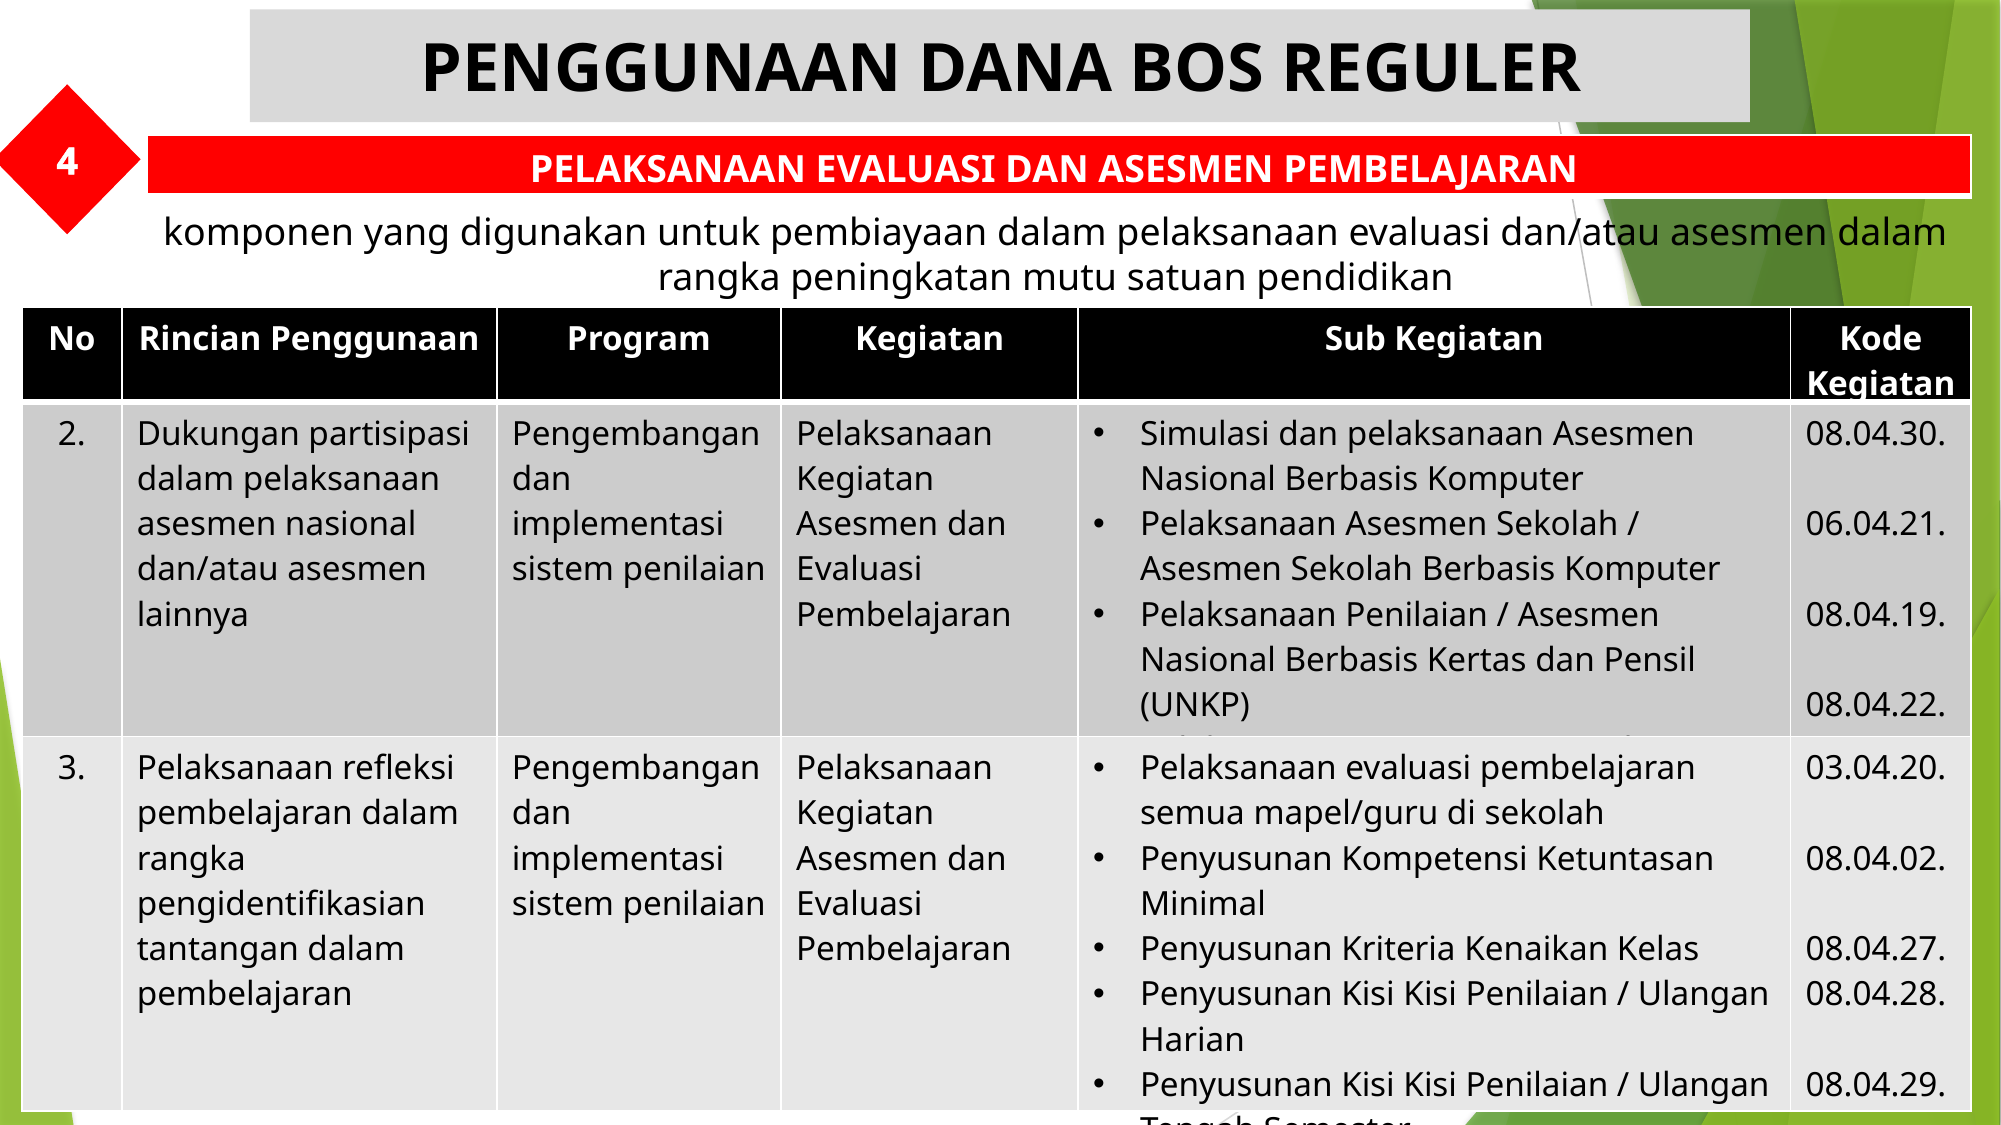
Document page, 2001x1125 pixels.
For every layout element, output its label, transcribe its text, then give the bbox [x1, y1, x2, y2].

text_box PENGGUNAAN DANA BOS REGULER [252, 17, 1750, 113]
table_cell Pelaksanaan refleksi pembelajaran dalam rangka pengidentifikasian tantangan dalam pembelajaran [123, 737, 496, 1110]
table_header PELAKSANAAN EVALUASI DAN ASESMEN PEMBELAJARAN [148, 136, 1970, 193]
table_cell Pelaksanaan Kegiatan Asesmen dan Evaluasi Pembelajaran [782, 405, 1077, 736]
table_header Sub Kegiatan [1079, 308, 1790, 399]
table_cell Dukungan partisipasi dalam pelaksanaan asesmen nasional dan/atau asesmen lainnya [123, 405, 496, 736]
table_cell Pengembangan dan implementasi sistem penilaian [498, 737, 780, 1110]
table_cell Pengembangan dan implementasi sistem penilaian [498, 405, 780, 736]
text_box 4 [0, 82, 142, 236]
table_cell 2. [23, 405, 121, 736]
table_header Kode Kegiatan [1791, 308, 1970, 399]
table_header Kegiatan [782, 308, 1077, 399]
table_cell 08.04.30. 06.04.21. 08.04.19. 08.04.22. [1791, 405, 1970, 736]
table_cell 03.04.20. 08.04.02. 08.04.27. 08.04.28. 08.04.29. [1791, 737, 1970, 1110]
table_header Rincian Penggunaan [123, 308, 496, 399]
table_cell Pelaksanaan Kegiatan Asesmen dan Evaluasi Pembelajaran [782, 737, 1077, 1110]
table_cell 3. [23, 737, 121, 1110]
table_cell Simulasi dan pelaksanaan Asesmen Nasional Berbasis Komputer Pelaksanaan Asesmen Sekolah / Asesmen Sekolah Berbasis Komputer Pelaksanaan Penilaian / Asesmen Nasional Berbasis Kertas dan Pensil (UNKP) Pelaksanaan Asesmen Nasional [1079, 405, 1790, 736]
table_cell Pelaksanaan evaluasi pembelajaran semua mapel/guru di sekolah Penyusunan Kompetensi Ketuntasan Minimal Penyusunan Kriteria Kenaikan Kelas Penyusunan Kisi Kisi Penilaian / Ulangan Harian Penyusunan Kisi Kisi Penilaian / Ulangan Tengah Semester [1079, 737, 1790, 1110]
table_header No [23, 308, 121, 399]
text_box [248, 8, 1751, 124]
table_header Program [498, 308, 780, 399]
text_box komponen yang digunakan untuk pembiayaan dalam pelaksanaan evaluasi dan/atau asesmen dalam rangka peningkatan mutu satuan pendidikan [140, 200, 1972, 306]
